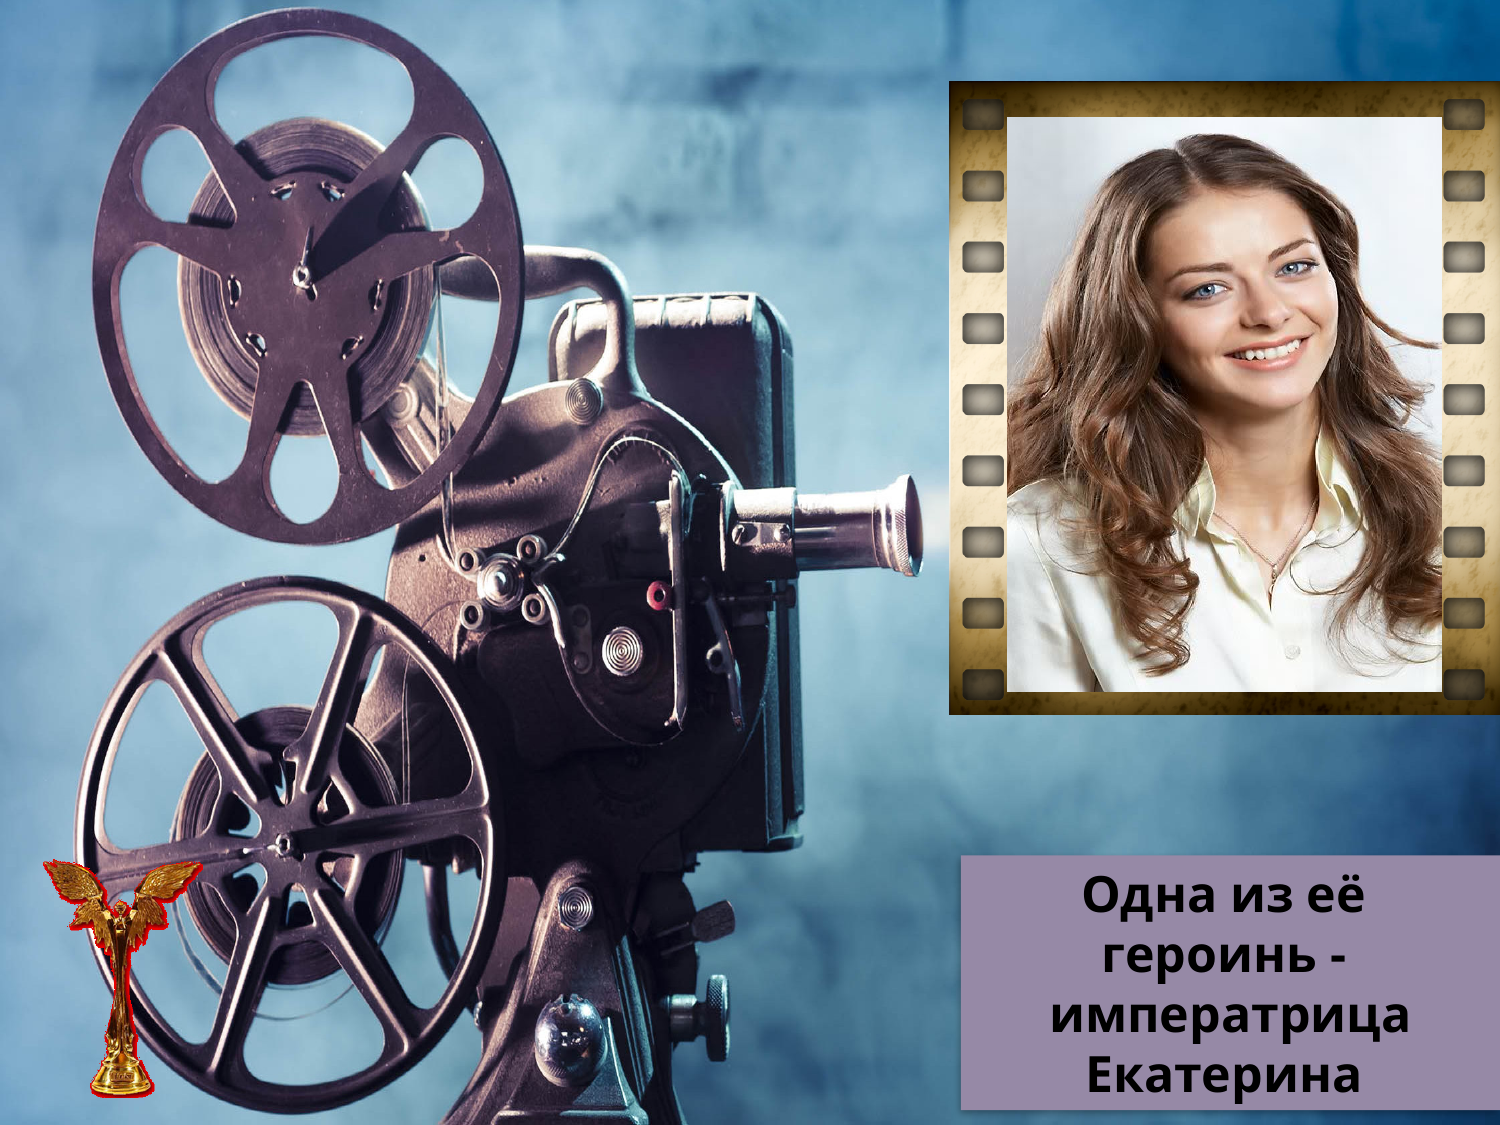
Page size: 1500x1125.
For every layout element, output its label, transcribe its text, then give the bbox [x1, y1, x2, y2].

text_box Одна из её героинь - императрица Екатерина [960, 855, 1500, 1111]
picture [0, 0, 1500, 1125]
